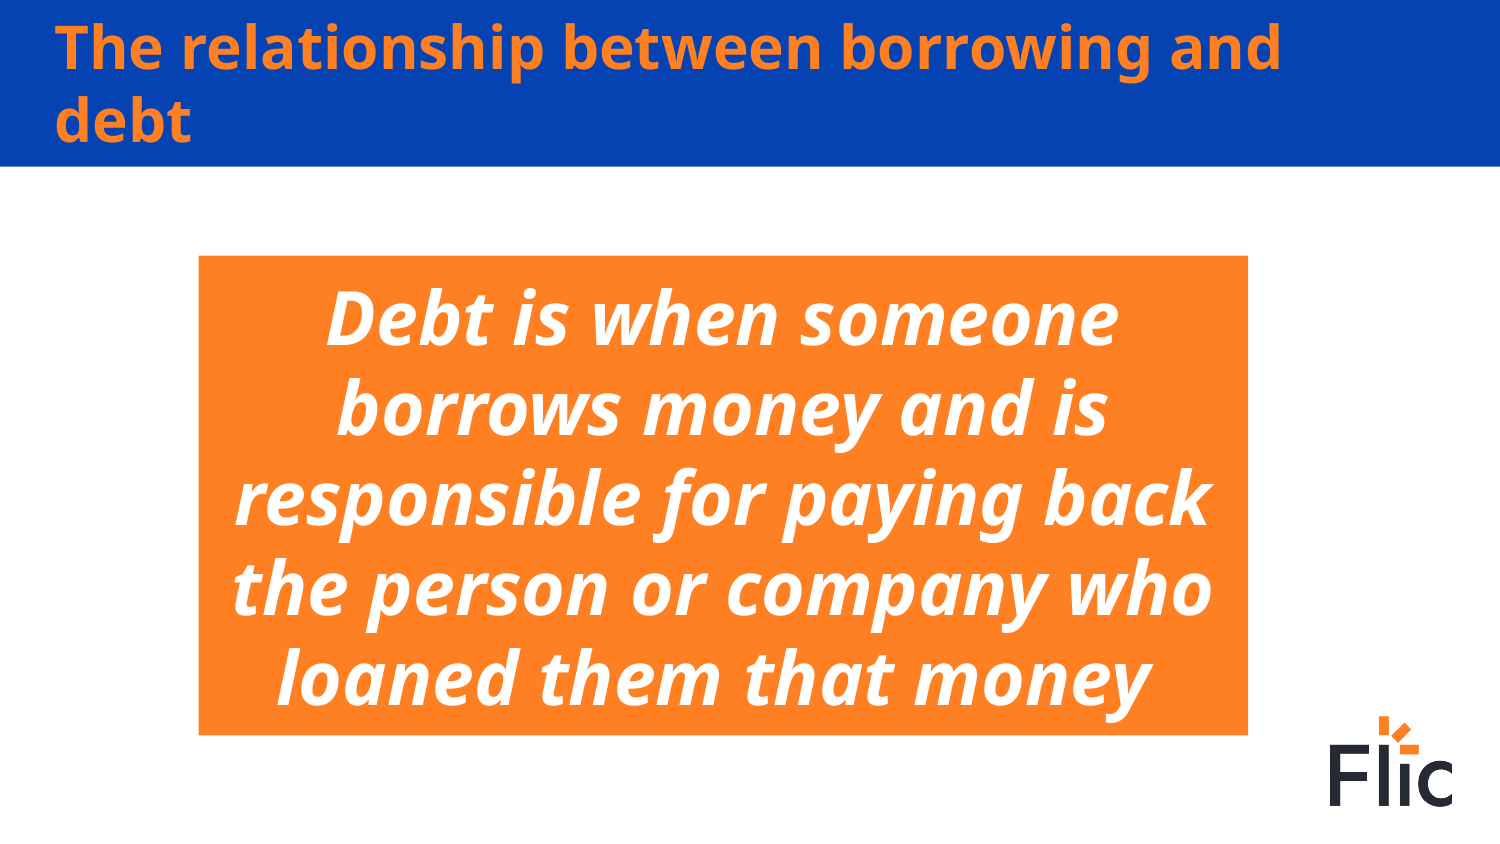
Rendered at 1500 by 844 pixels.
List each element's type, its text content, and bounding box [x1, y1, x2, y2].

picture [1330, 716, 1452, 807]
title The relationship between borrowing and debt [39, 39, 1308, 125]
text_box Debt is when someone borrows money and is responsible for paying back the person or company who loaned them that money [198, 255, 1249, 736]
